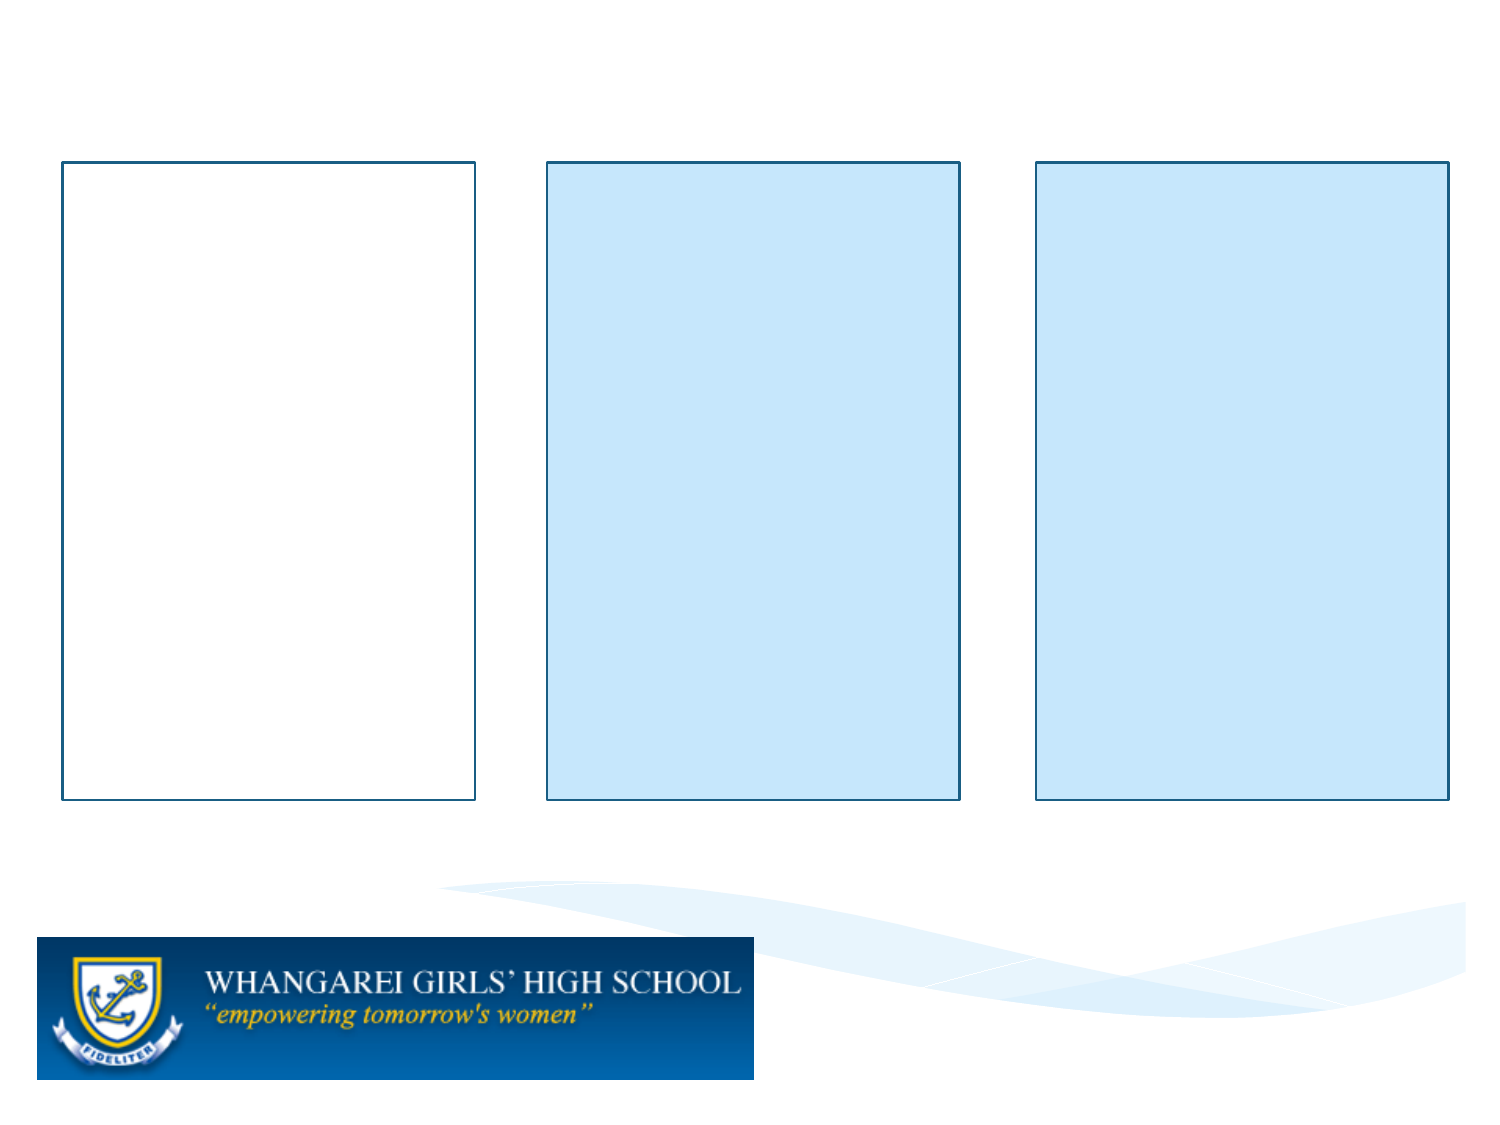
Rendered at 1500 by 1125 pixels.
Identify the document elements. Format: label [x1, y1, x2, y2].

text_box [546, 161, 961, 801]
text_box [61, 161, 476, 801]
text_box [1035, 161, 1450, 801]
picture [37, 937, 754, 1080]
